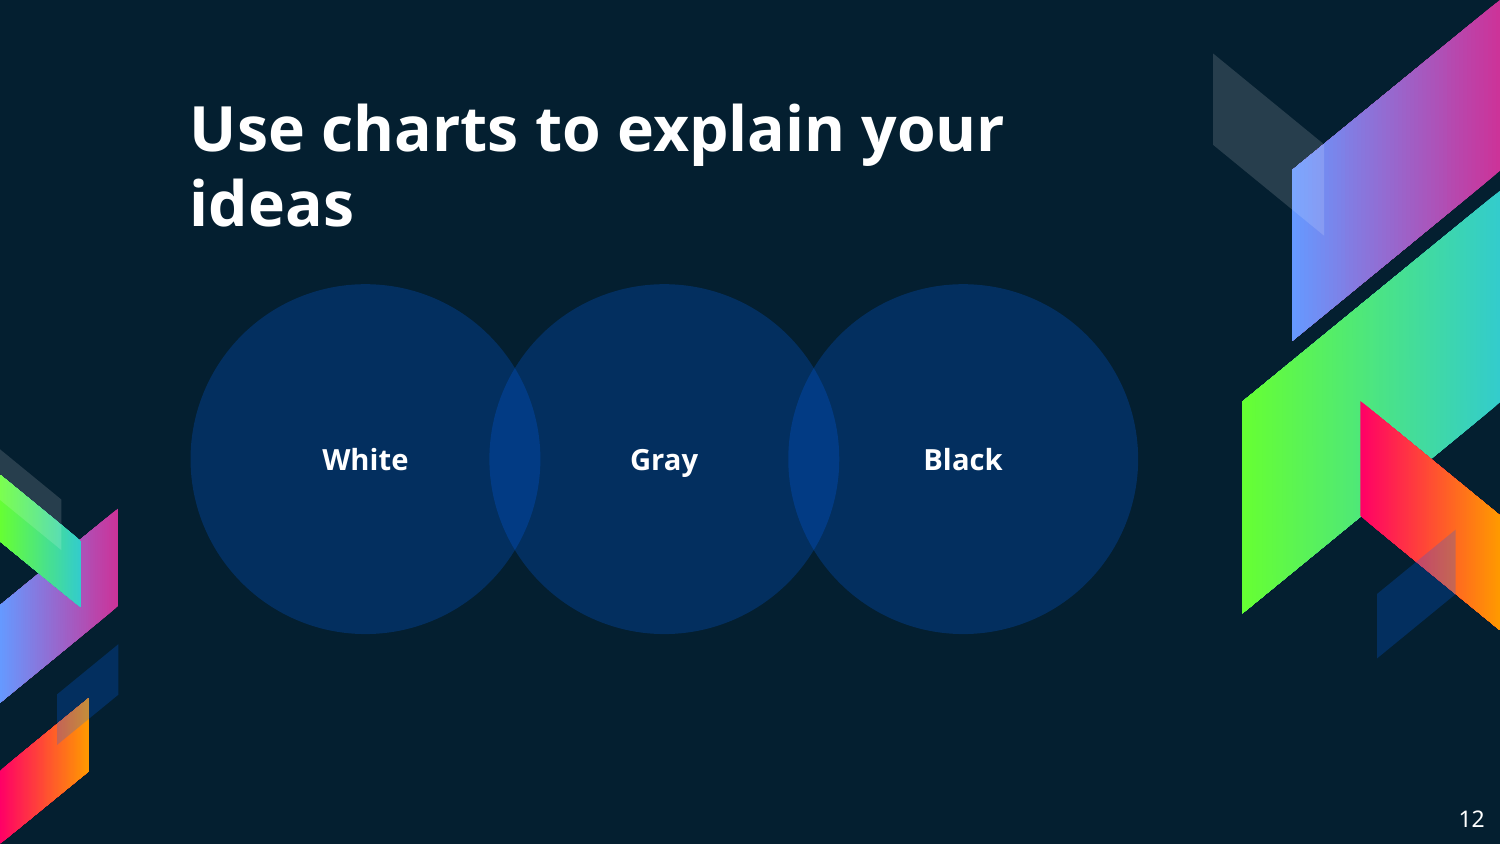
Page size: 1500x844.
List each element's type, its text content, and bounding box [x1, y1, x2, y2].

slide_number ‹#› [1403, 789, 1500, 844]
title Use charts to explain your ideas [175, 149, 1155, 255]
text_box Black [788, 284, 1139, 635]
text_box White [190, 284, 541, 635]
text_box Gray [515, 284, 814, 635]
